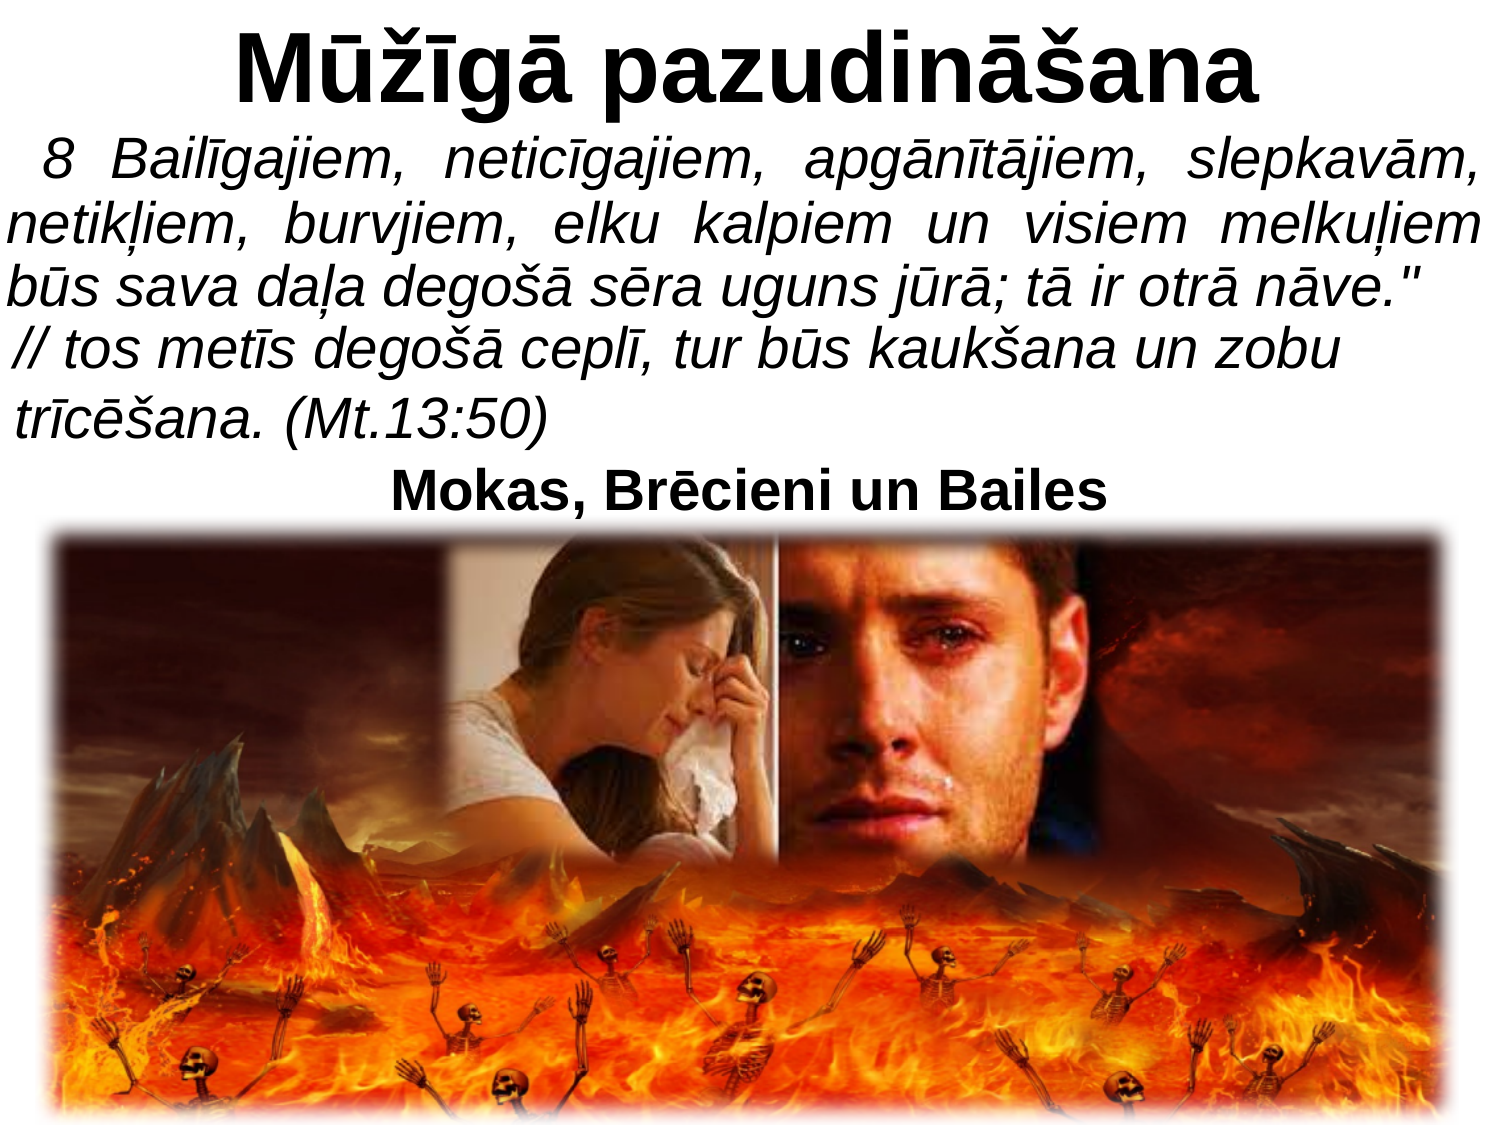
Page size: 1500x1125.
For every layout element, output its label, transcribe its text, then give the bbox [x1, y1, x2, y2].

title Mūžīgā pazudināšana [0, 0, 1500, 126]
list 8 Bailīgajiem, neticīgajiem, apgānītājiem, slepkavām, netikļiem, burvjiem, elku kalpiem un visiem melkuļiem būs sava daļa degošā sēra uguns jūrā; tā ir otrā nāve." [0, 126, 1500, 291]
picture [34, 514, 1459, 1125]
text_box Mokas, Brēcieni un Bailes [0, 458, 1500, 530]
text_box // tos metīs degošā ceplī, tur būs kaukšana un zobu trīcēšana. (Mt.13:50) [0, 302, 1500, 458]
